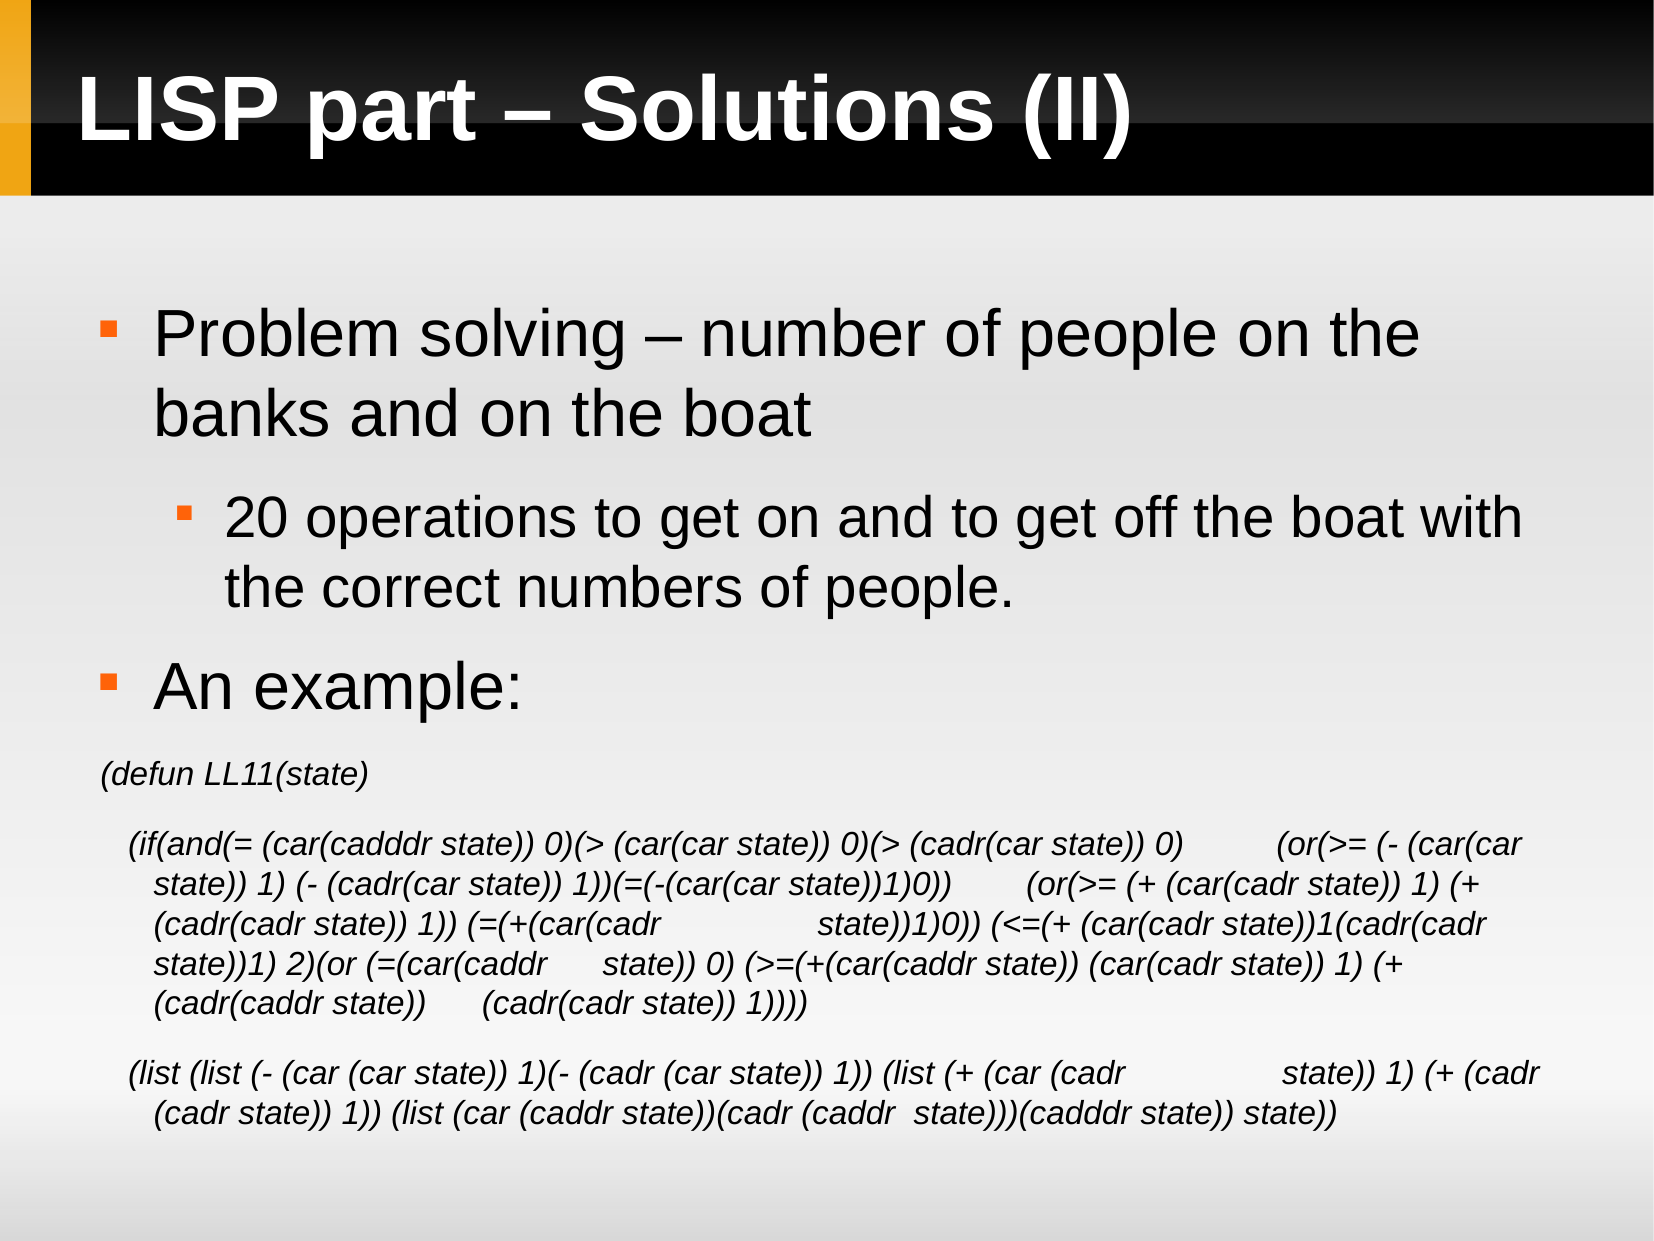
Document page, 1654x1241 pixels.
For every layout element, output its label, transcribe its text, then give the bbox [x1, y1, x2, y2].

picture [0, 0, 1654, 1241]
title LISP part – Solutions (II) [76, 7, 1565, 200]
list Problem solving – number of people on the banks and on the boat 20 operations to get on and to get off the boat with the correct numbers of people. An example: (defun LL11(state) (if(and(= (car(cadddr state)) 0)(> (car(car state)) 0)(> (cadr(car state)) 0) (or(>= (- (car(car state)) 1) (- (cadr(car state)) 1))(=(-(car(car state))1)0)) (or(>= (+ (car(cadr state)) 1) (+ (cadr(cadr state)) 1)) (=(+(car(cadr state))1)0)) (<=(+ (car(cadr state))1(cadr(cadr state))1) 2)(or (=(car(caddr state)) 0) (>=(+(car(caddr state)) (car(cadr state)) 1) (+(cadr(caddr state)) (cadr(cadr state)) 1)))) (list (list (- (car (car state)) 1)(- (cadr (car state)) 1)) (list (+ (car (cadr state)) 1) (+ (cadr (cadr state)) 1)) (list (car (caddr state))(cadr (caddr state)))(cadddr state)) state)) [82, 290, 1571, 1218]
